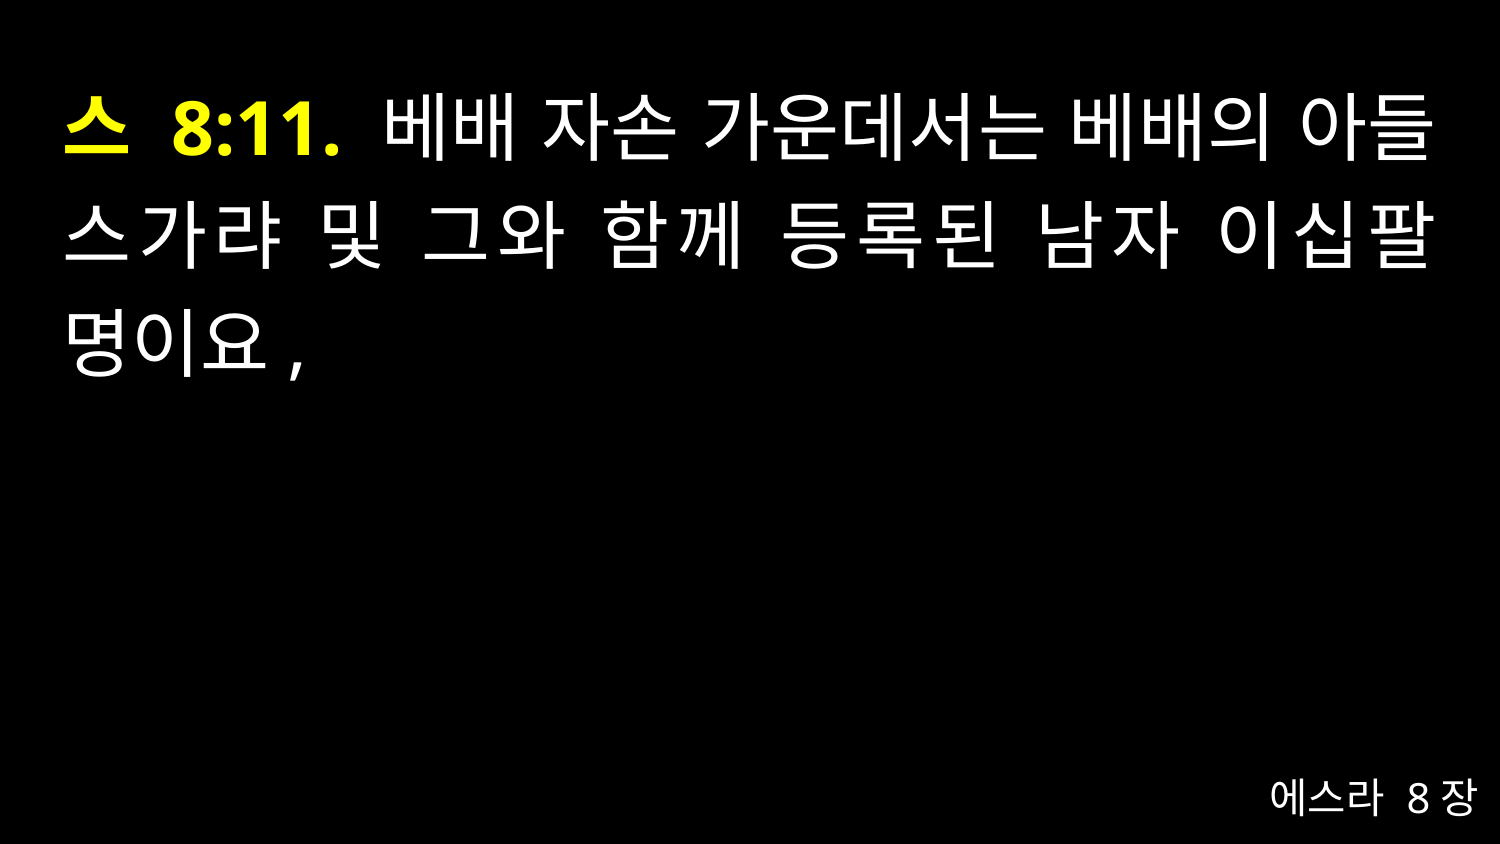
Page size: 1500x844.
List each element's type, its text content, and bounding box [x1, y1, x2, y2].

title 스 8:11. 베배 자손 가운데서는 베배의 아들 스가랴 및 그와 함께 등록된 남자 이십팔 명이요, [0, 0, 1500, 844]
subtitle 에스라 8장 [916, 770, 1500, 844]
